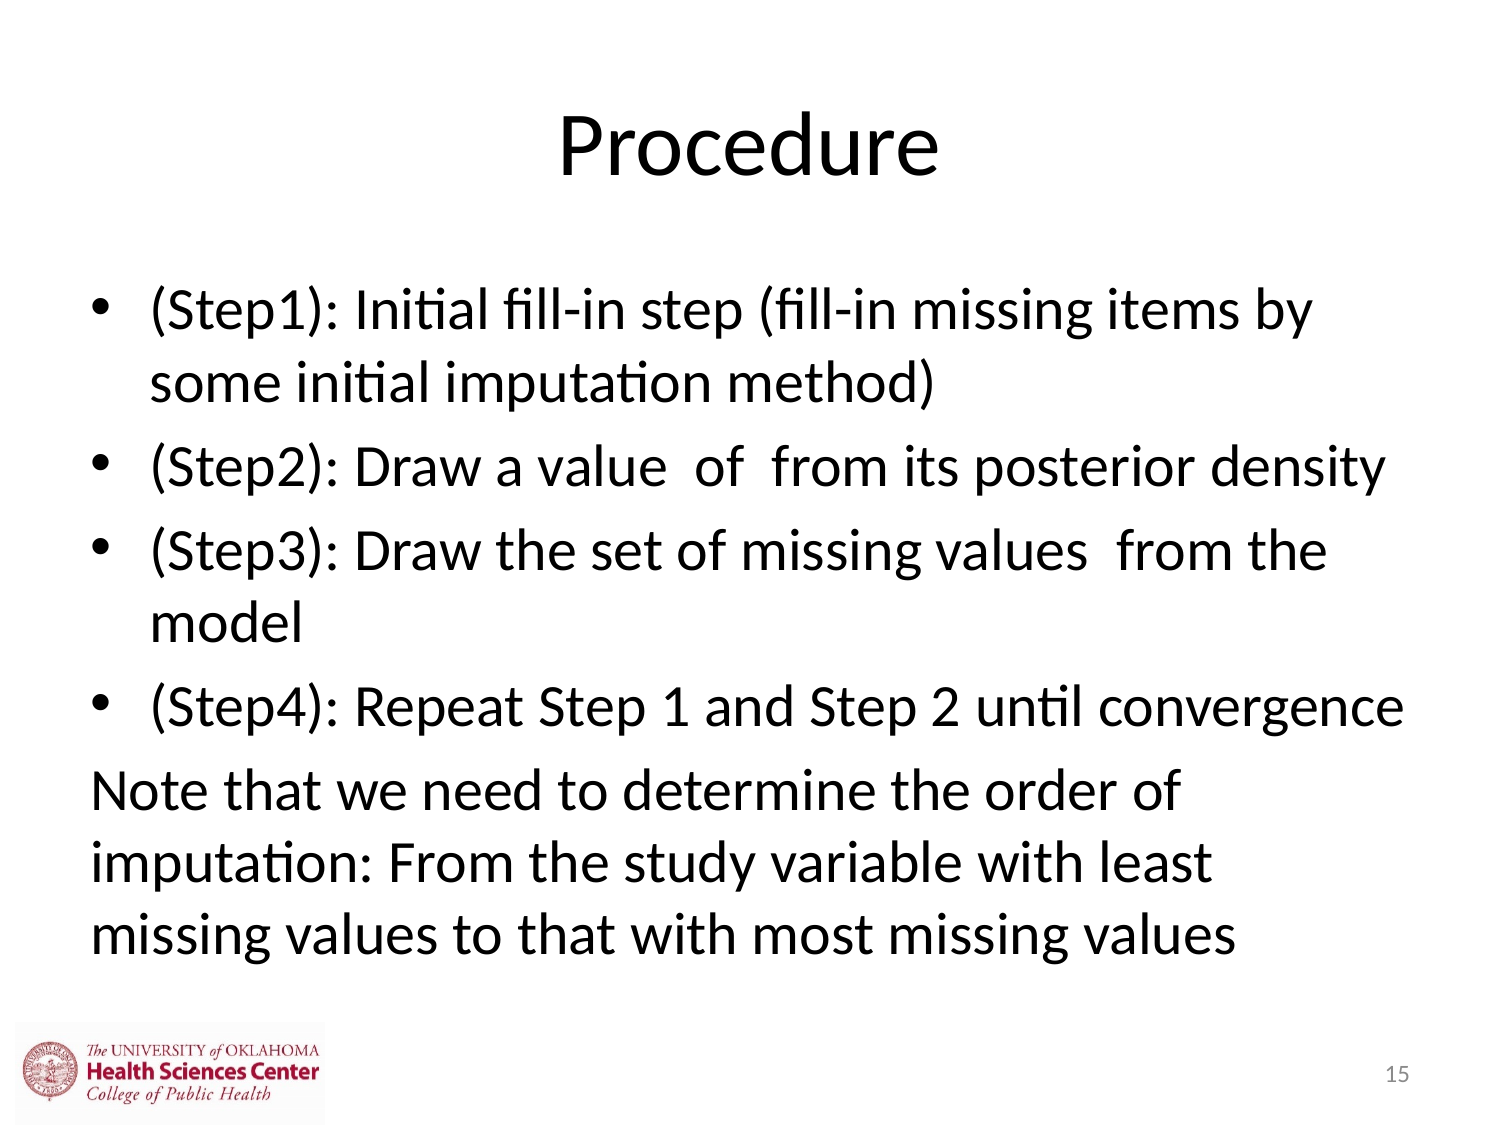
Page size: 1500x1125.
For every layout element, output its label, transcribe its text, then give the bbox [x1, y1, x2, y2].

title Procedure [75, 45, 1425, 233]
slide_number 15 [1074, 1042, 1425, 1103]
picture [15, 1022, 325, 1125]
